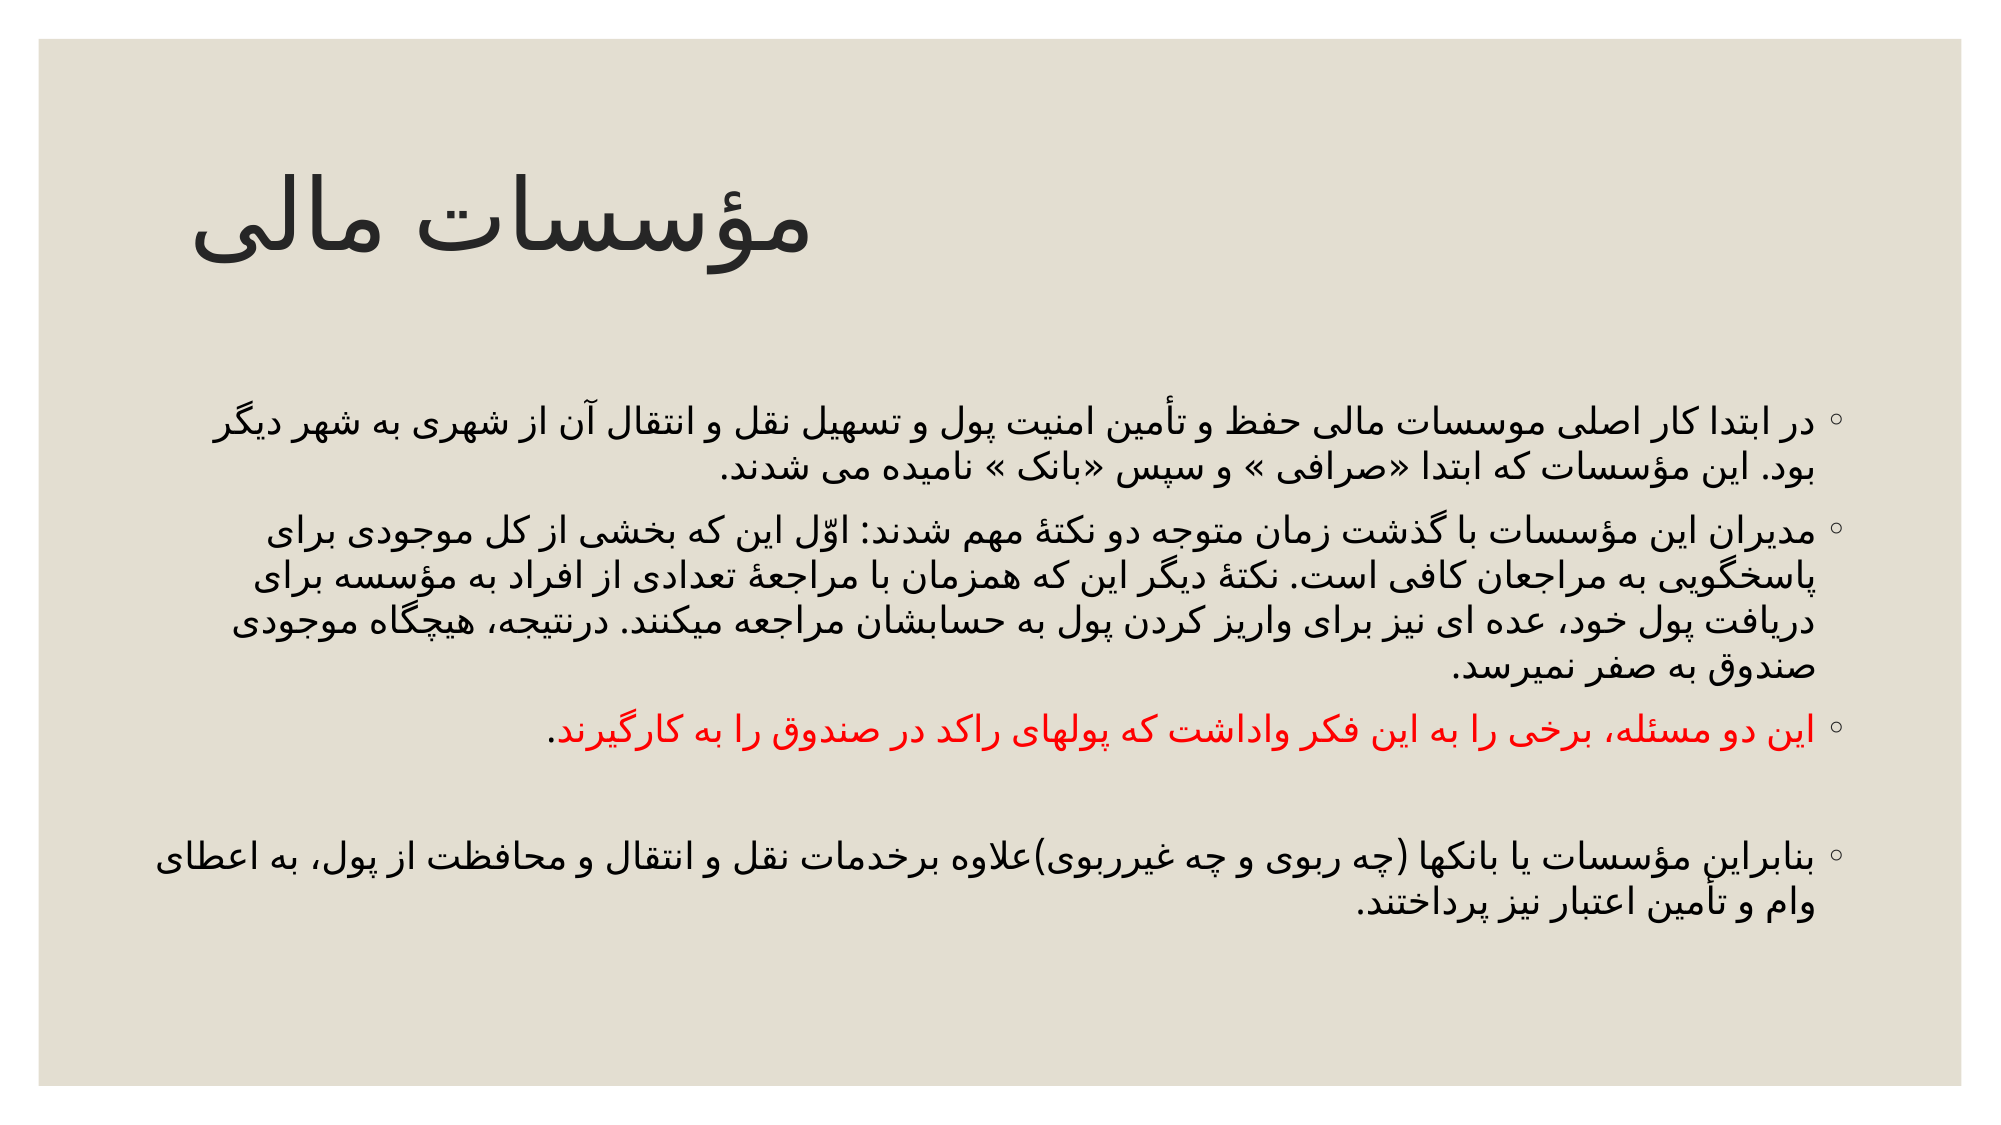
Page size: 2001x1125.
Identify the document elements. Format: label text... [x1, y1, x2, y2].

title مؤسسات مالی [174, 105, 1825, 261]
list در ابتدا کار اصلی موسسات مالی حفظ و تأمین امنیت پول و تسهیل نقل و انتقال آن از شهری به شهر دیگر بود. این مؤسسات که ابتدا «صرافی » و سپس «بانک » نامیده می شدند. مدیران این مؤسسات با گذشت زمان متوجه دو نکتۀ مهم شدند: اوّل این که بخشی از کل موجودی برای پاسخگویی به مراجعان کافی است. نکتۀ دیگر این که همزمان با مراجعۀ تعدادی از افراد به مؤسسه برای دریافت پول خود، عده ای نیز برای واریز کردن پول به حسابشان مراجعه میکنند. درنتیجه، هیچگاه موجودی صندوق به صفر نمیرسد. این دو مسئله، برخی را به این فکر واداشت که پولهای راکد در صندوق را به کارگیرند. بنابراین مؤسسات یا بانکها (چه ربوی و چه غیرربوی)علاوه برخدمات نقل و انتقال و محافظت از پول، به اعطای وام و تأمین اعتبار نیز پرداختند. [137, 261, 1863, 1031]
